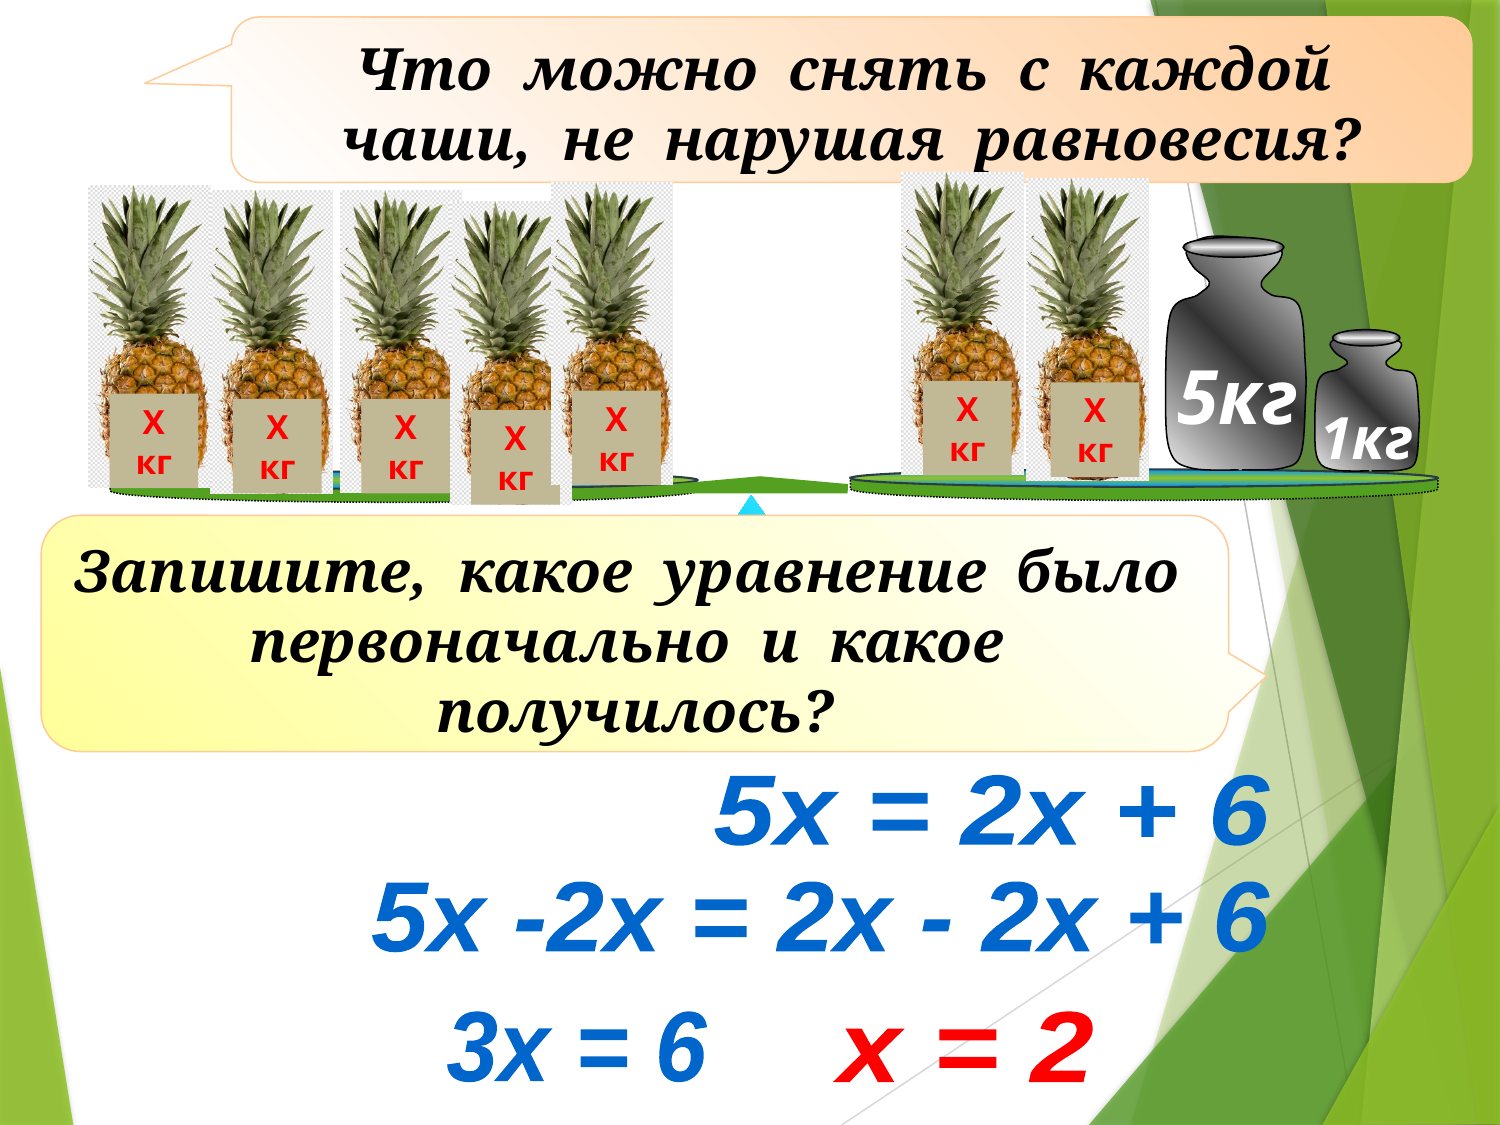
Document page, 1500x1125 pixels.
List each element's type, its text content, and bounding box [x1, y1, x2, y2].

picture [339, 181, 674, 505]
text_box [576, 470, 699, 503]
picture [1026, 177, 1149, 482]
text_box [1162, 234, 1314, 472]
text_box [109, 497, 442, 503]
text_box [849, 468, 1439, 501]
text_box [738, 495, 766, 515]
text_box [703, 480, 845, 489]
text_box Что можно снять с каждой чаши, не нарушая равновесия? [144, 16, 1472, 183]
picture [901, 172, 1025, 476]
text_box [1304, 329, 1430, 480]
picture [87, 184, 333, 494]
text_box Запишите, какое уравнение было первоначально и какое получилось? [41, 515, 1267, 752]
